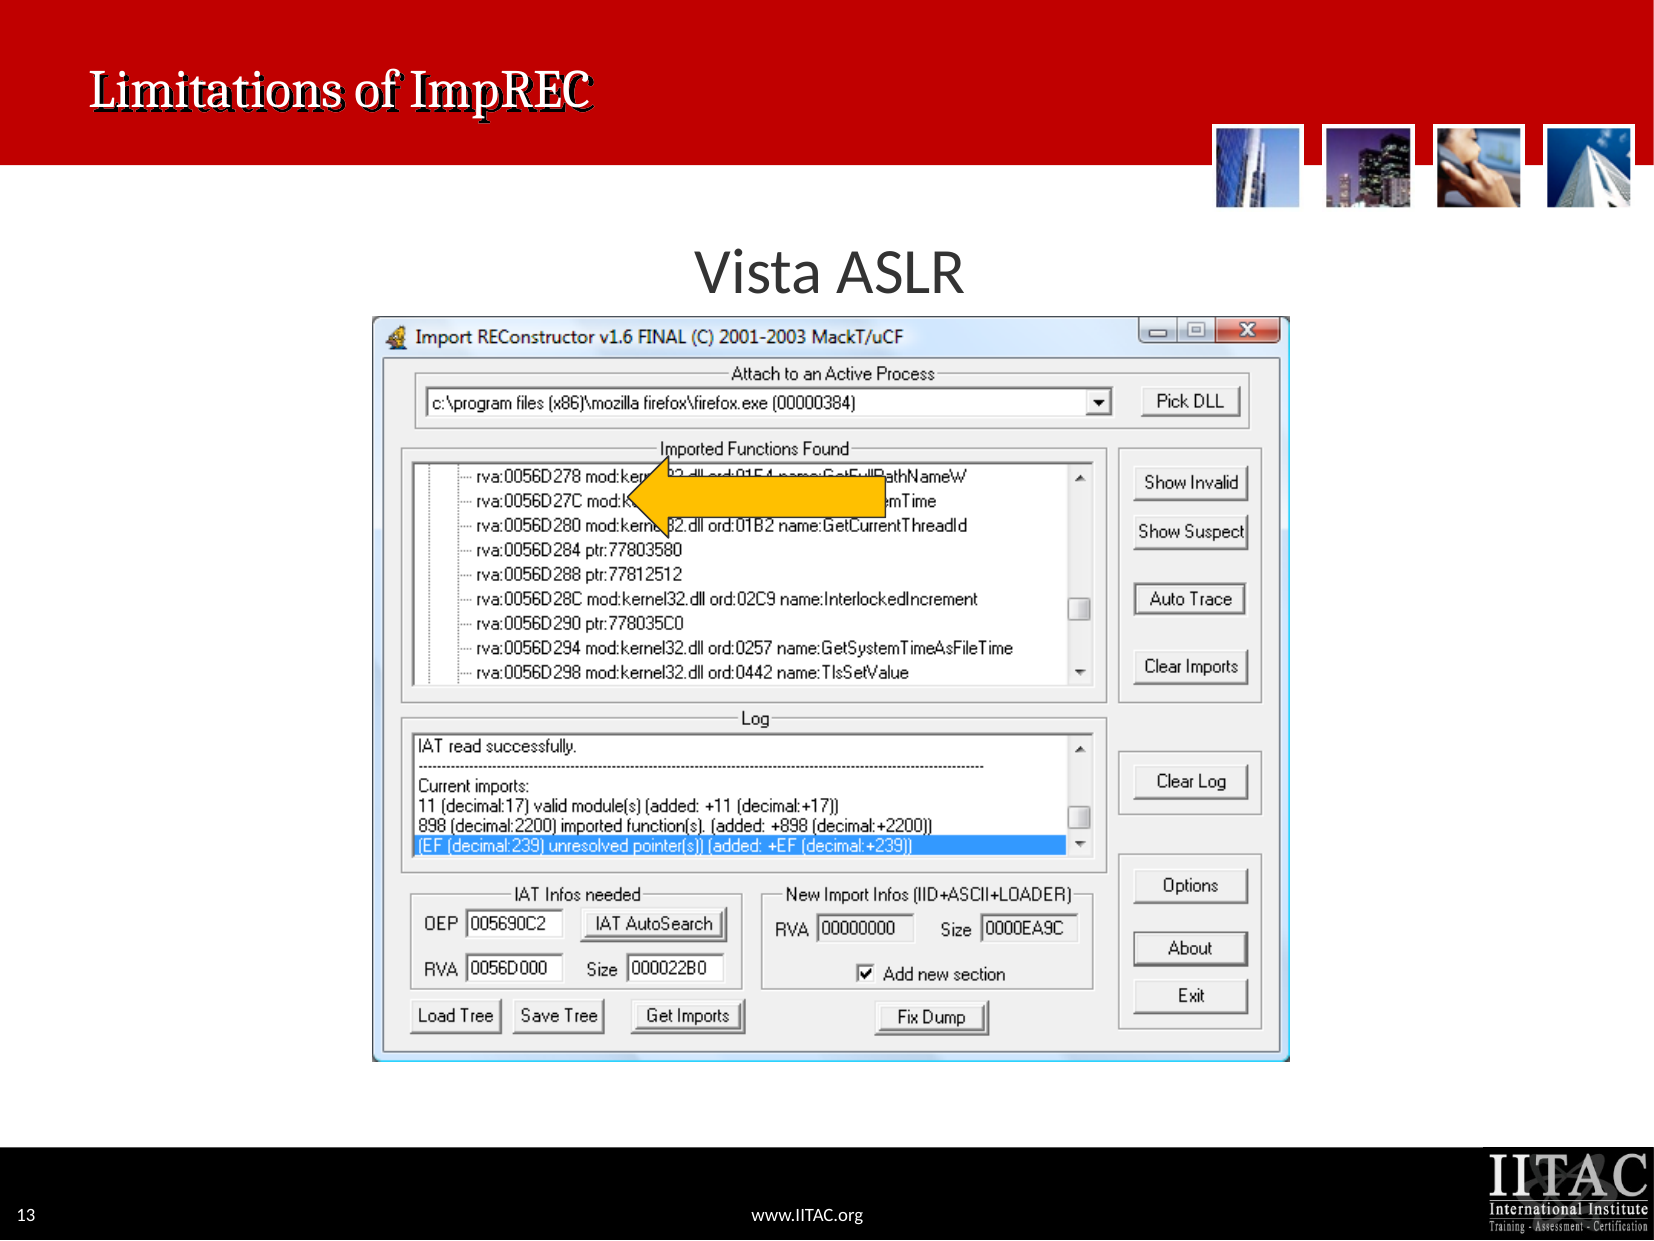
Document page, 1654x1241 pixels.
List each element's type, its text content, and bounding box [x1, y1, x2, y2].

picture [1212, 135, 1304, 212]
footer www.IITAC.org [152, 1194, 1466, 1239]
picture [1433, 135, 1525, 212]
list Vista ASLR [68, 220, 1592, 328]
picture [1543, 124, 1635, 212]
picture [372, 315, 1290, 1062]
title Limitations of ImpREC [71, 41, 1596, 130]
picture [1483, 1147, 1654, 1240]
slide_number 13 [0, 1194, 152, 1241]
picture [1322, 135, 1415, 212]
